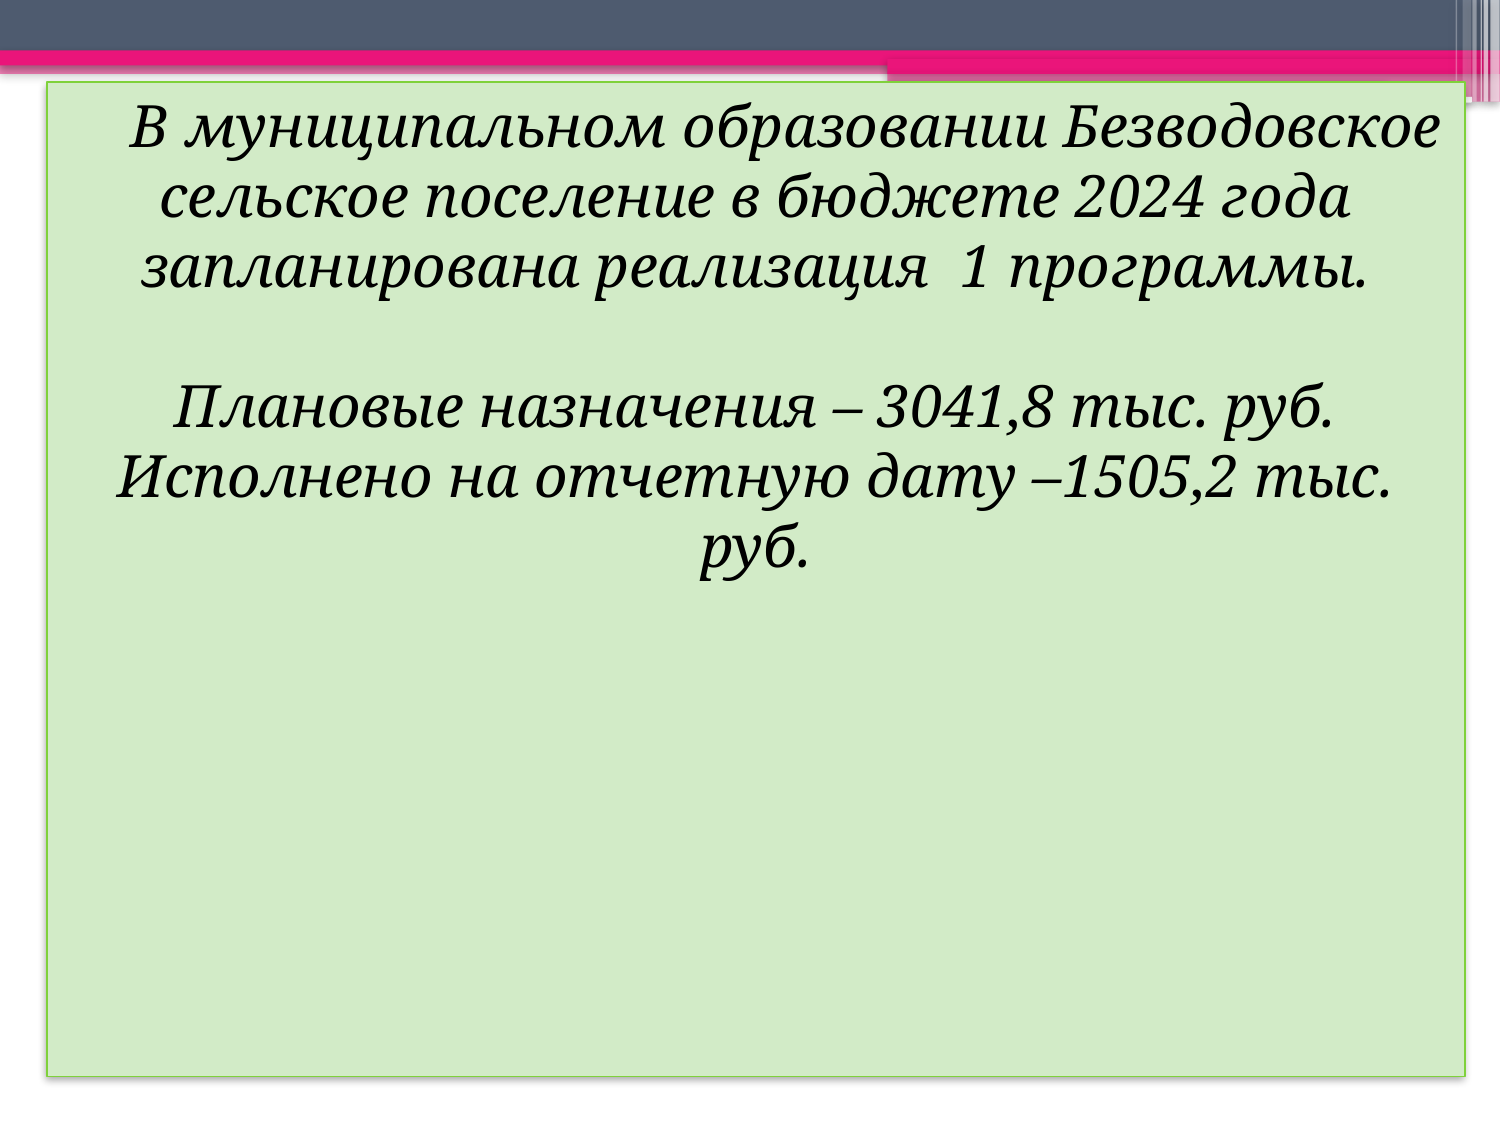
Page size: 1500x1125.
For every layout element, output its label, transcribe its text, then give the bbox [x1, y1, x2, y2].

text_box В муниципальном образовании Безводовское сельское поселение в бюджете 2024 года запланирована реализация 1 программы. Плановые назначения – 3041,8 тыс. руб. Исполнено на отчетную дату –1505,2 тыс. руб. [46, 81, 1466, 1077]
